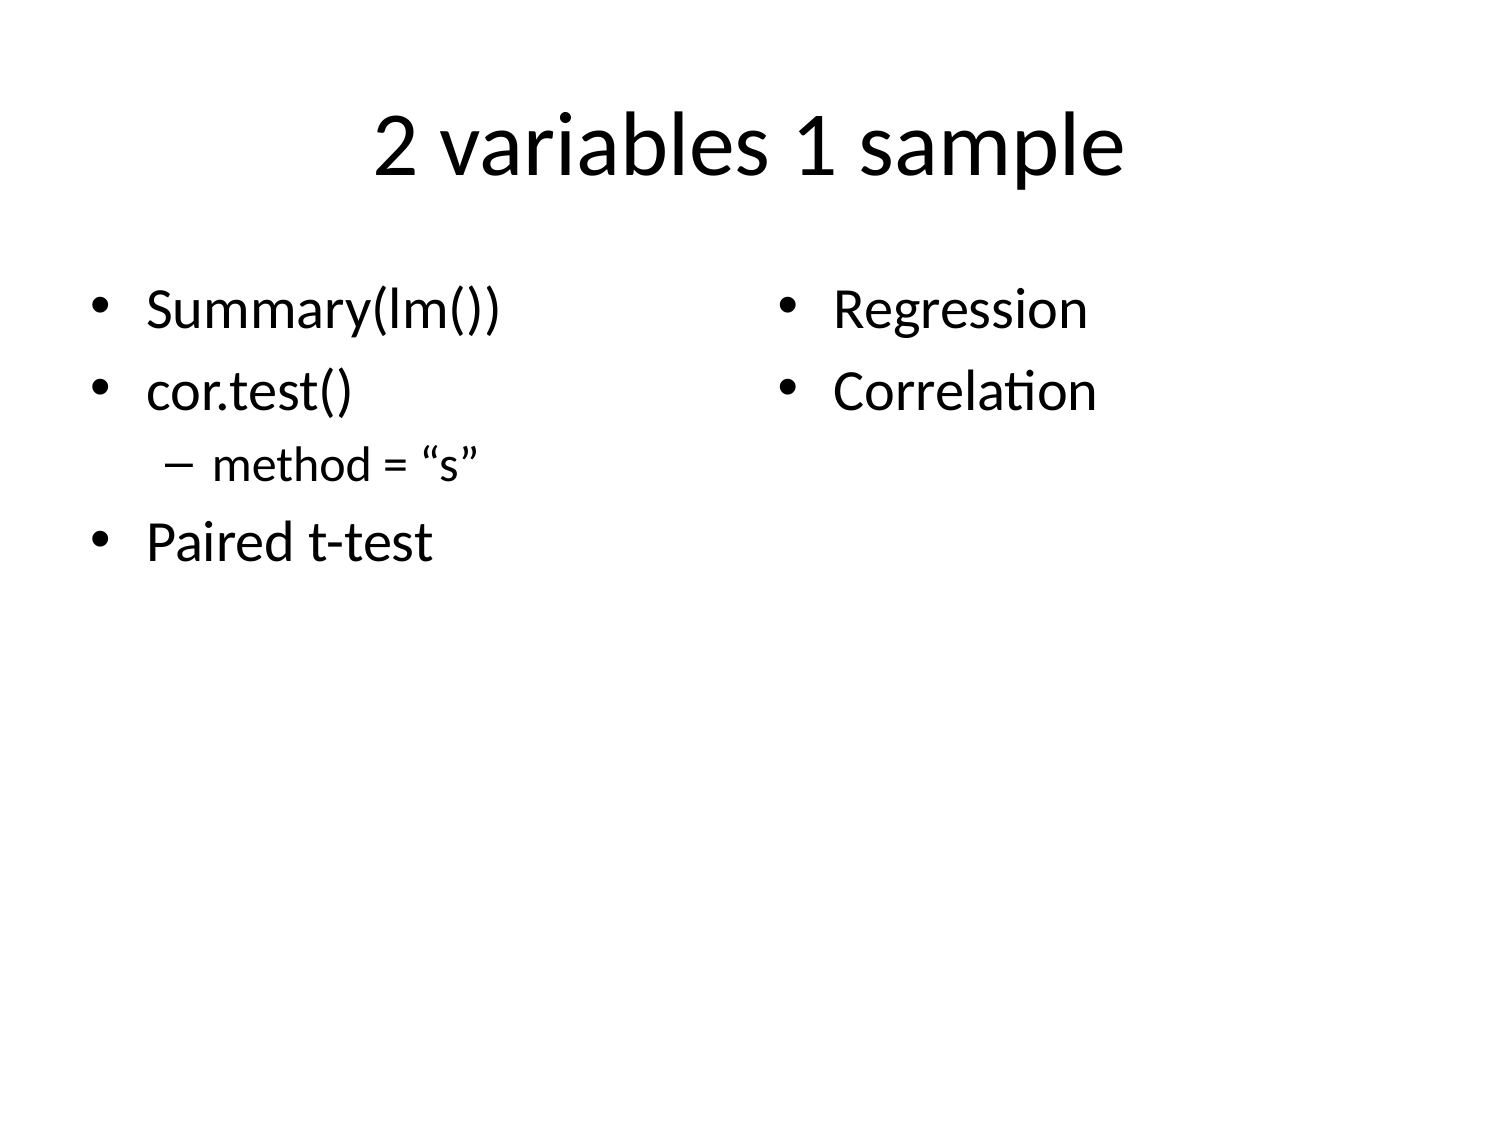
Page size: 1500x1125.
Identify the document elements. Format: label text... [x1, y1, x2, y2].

list Summary(lm()) cor.test() method = “s” Paired t-test [75, 262, 738, 1005]
list Regression Correlation [762, 262, 1425, 1005]
title 2 variables 1 sample [75, 45, 1425, 233]
